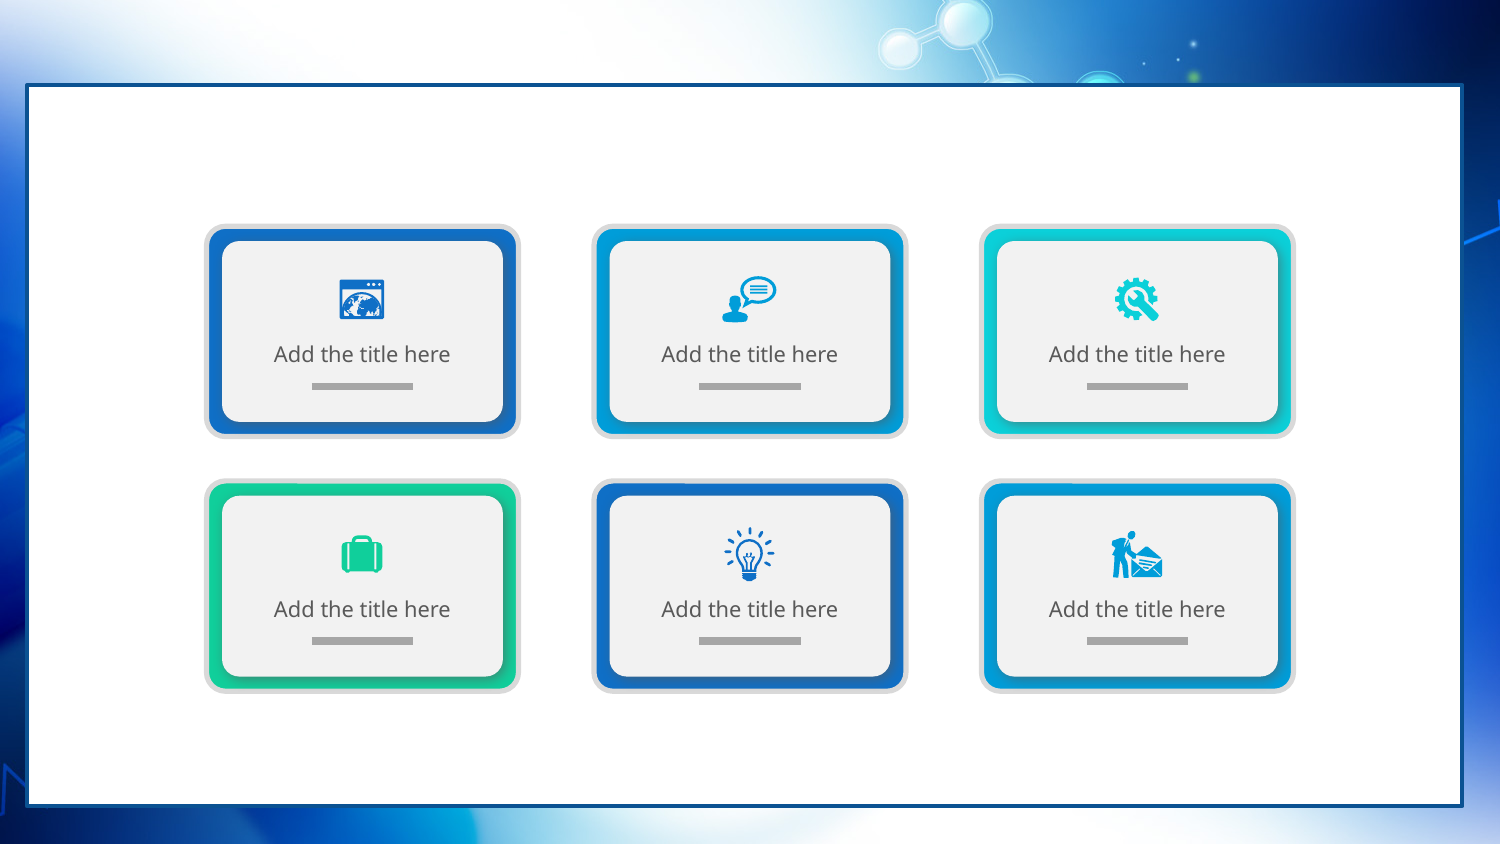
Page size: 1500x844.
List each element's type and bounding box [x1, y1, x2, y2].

text_box [206, 480, 519, 692]
text_box [593, 480, 907, 692]
text_box [722, 275, 777, 323]
text_box [1114, 277, 1160, 322]
text_box [723, 526, 775, 582]
text_box [981, 226, 1294, 437]
text_box [339, 279, 385, 320]
text_box [1111, 529, 1163, 579]
text_box [206, 226, 519, 437]
picture [0, 0, 1500, 844]
text_box [593, 226, 907, 437]
text_box [981, 480, 1294, 692]
